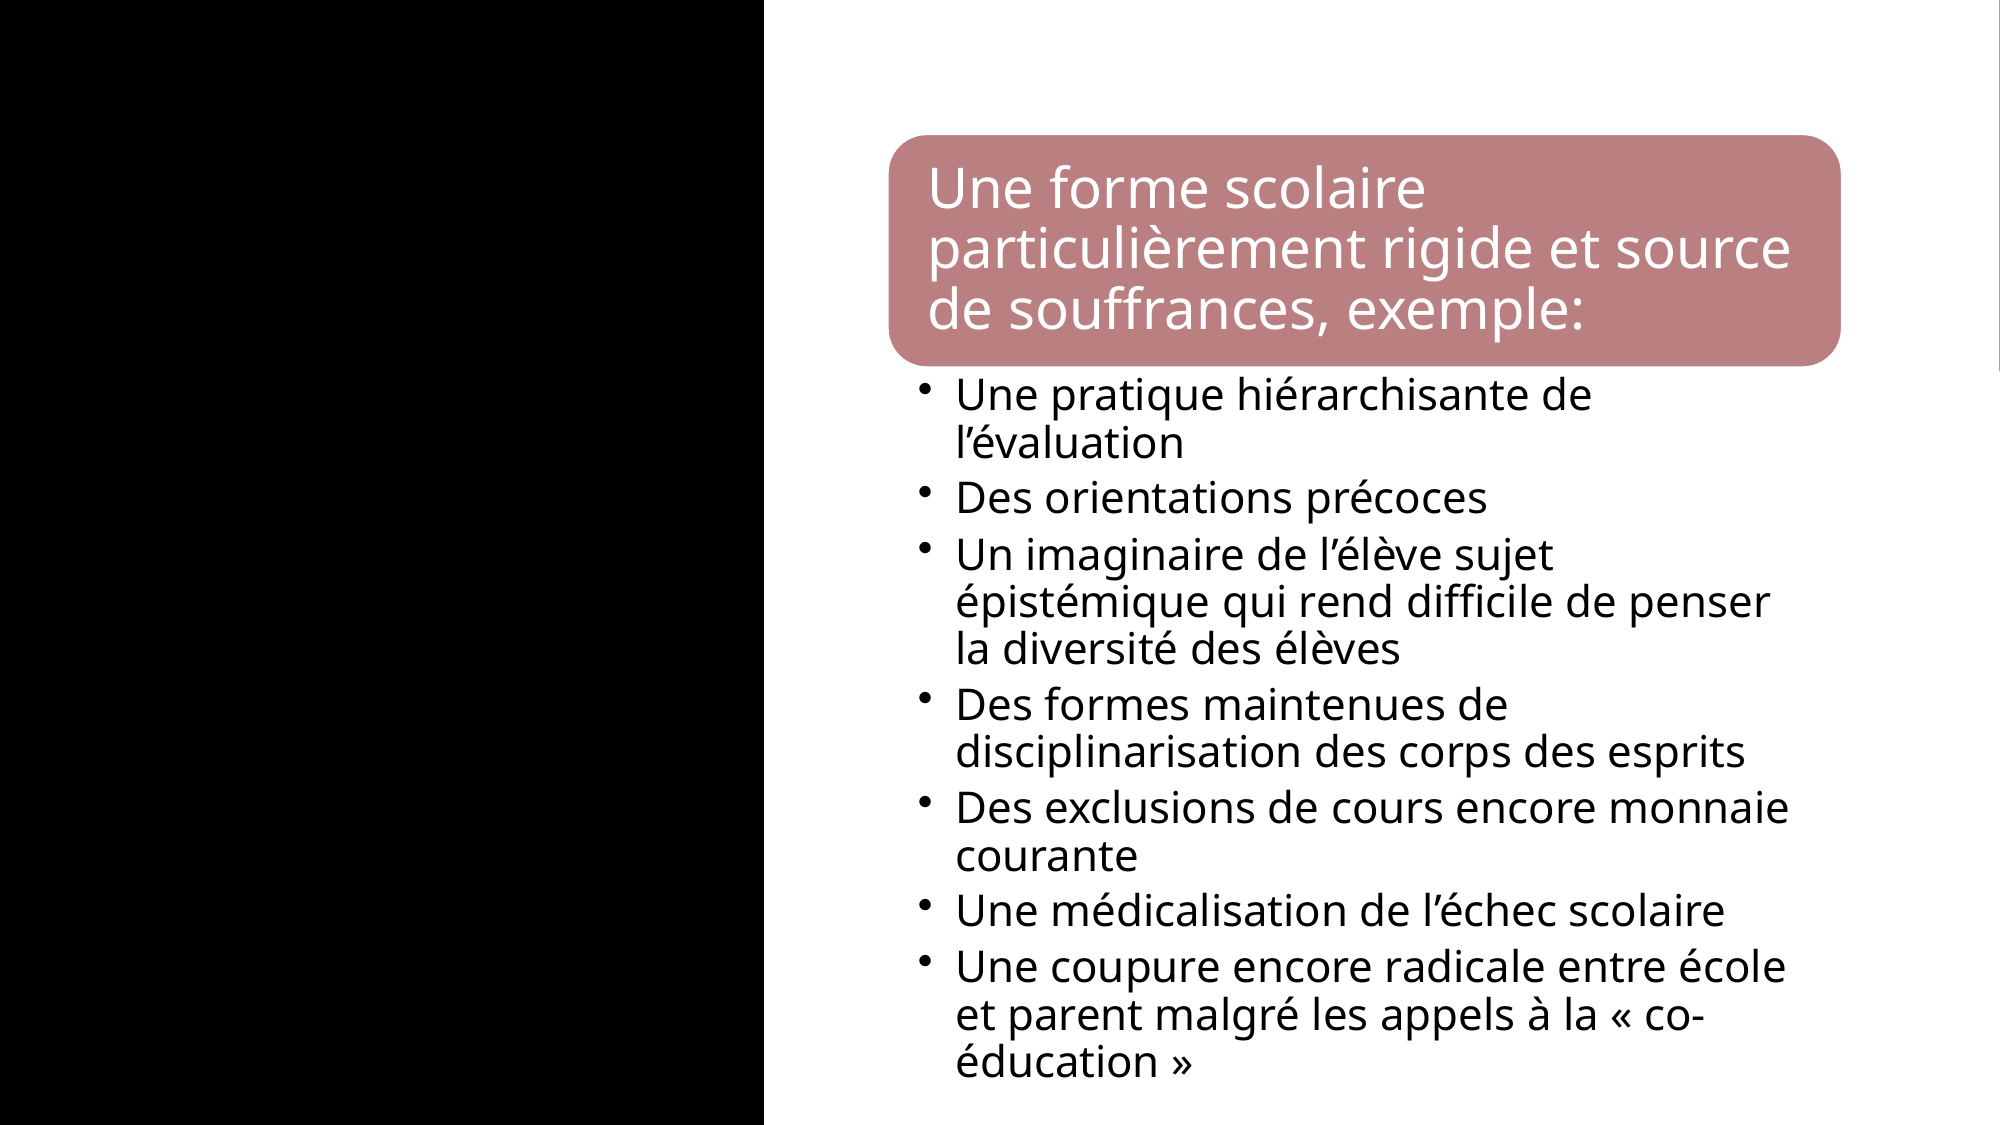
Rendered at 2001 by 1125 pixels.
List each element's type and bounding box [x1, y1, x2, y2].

list [887, 105, 1842, 1020]
text_box [0, 0, 765, 1125]
text_box [765, 0, 2000, 1125]
